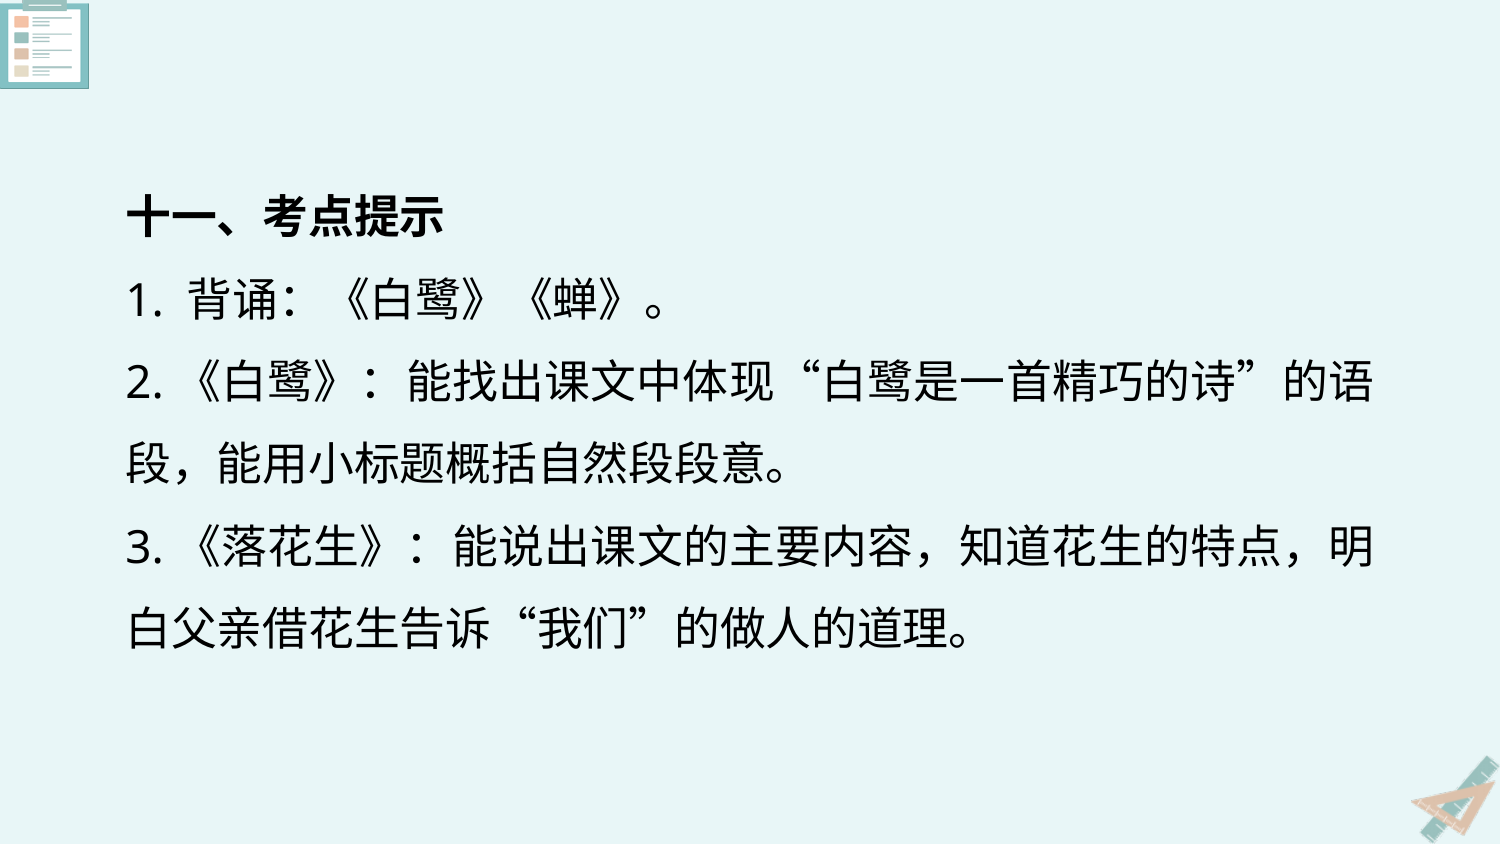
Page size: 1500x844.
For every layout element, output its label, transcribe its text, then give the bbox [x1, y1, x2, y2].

text_box 十一、考点提示 1. 背诵：《白鹭》《蝉》。 2.《白鹭》：能找出课文中体现“白鹭是一首精巧的诗”的语段，能用小标题概括自然段段意。 3.《落花生》：能说出课文的主要内容，知道花生的特点，明白父亲借花生告诉“我们”的做人的道理。 [110, 152, 1390, 663]
picture [1411, 755, 1500, 844]
picture [0, 0, 89, 89]
